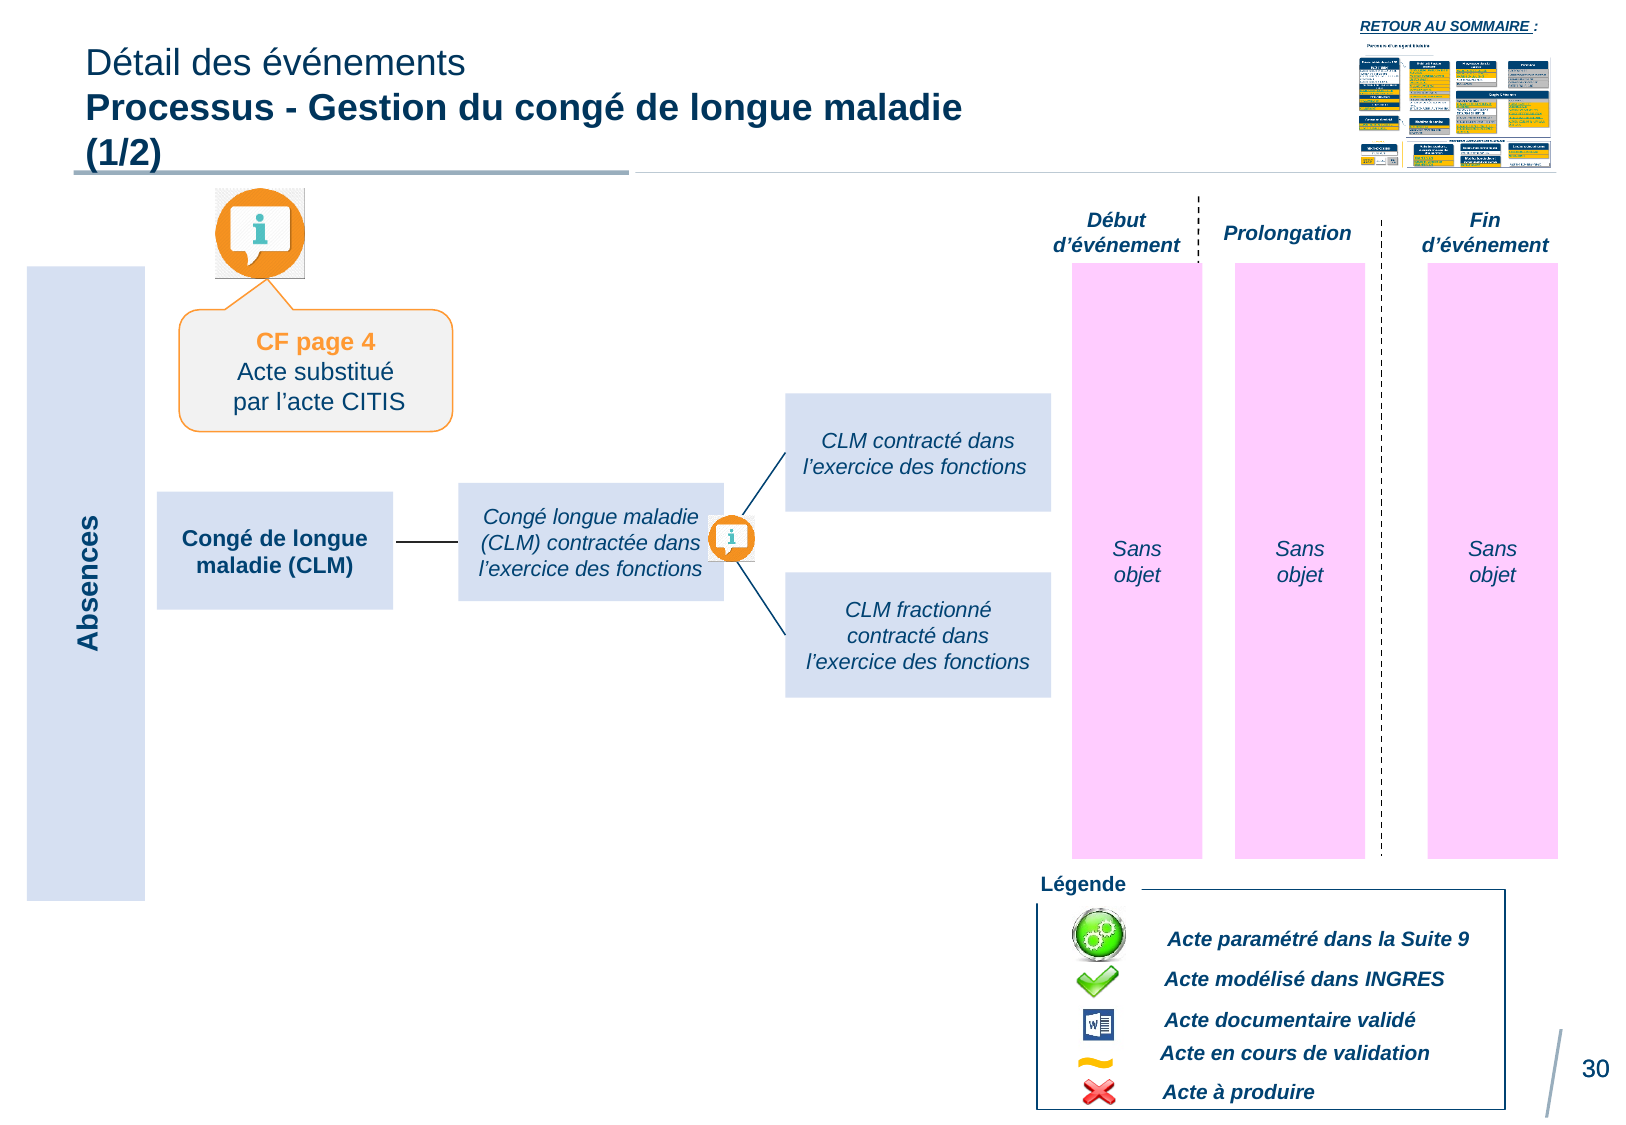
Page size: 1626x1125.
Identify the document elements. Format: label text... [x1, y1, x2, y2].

picture [1082, 1079, 1116, 1105]
picture [215, 188, 305, 279]
picture [708, 515, 755, 562]
slide_number 30 [1516, 1044, 1625, 1121]
picture [1067, 906, 1128, 1055]
picture [1359, 40, 1553, 168]
